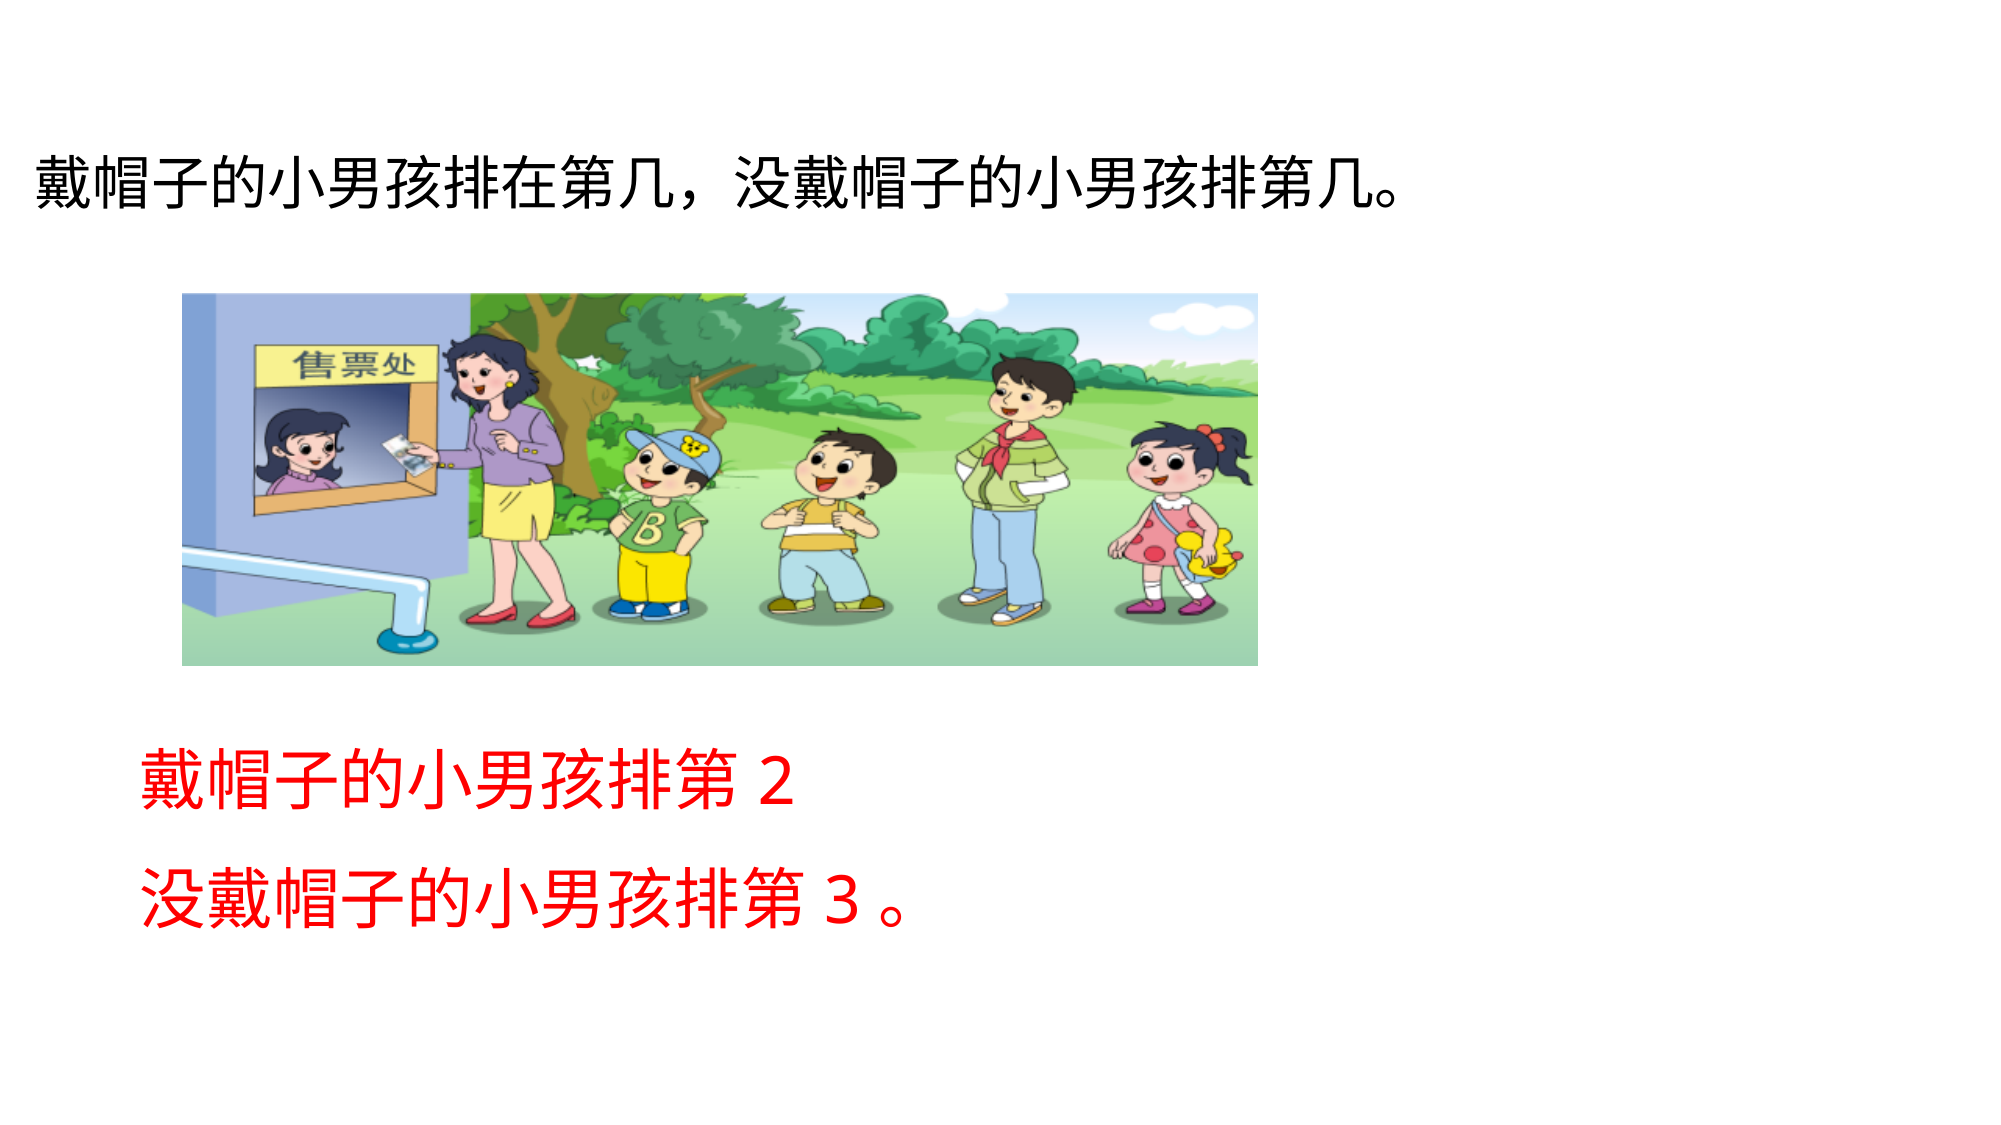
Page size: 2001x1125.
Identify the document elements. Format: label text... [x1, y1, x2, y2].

text_box 戴帽子的小男孩排在第几，没戴帽子的小男孩排第几。 [20, 104, 1906, 224]
picture [182, 293, 1258, 666]
text_box 戴帽子的小男孩排第2 没戴帽子的小男孩排第3。 [80, 690, 2000, 945]
